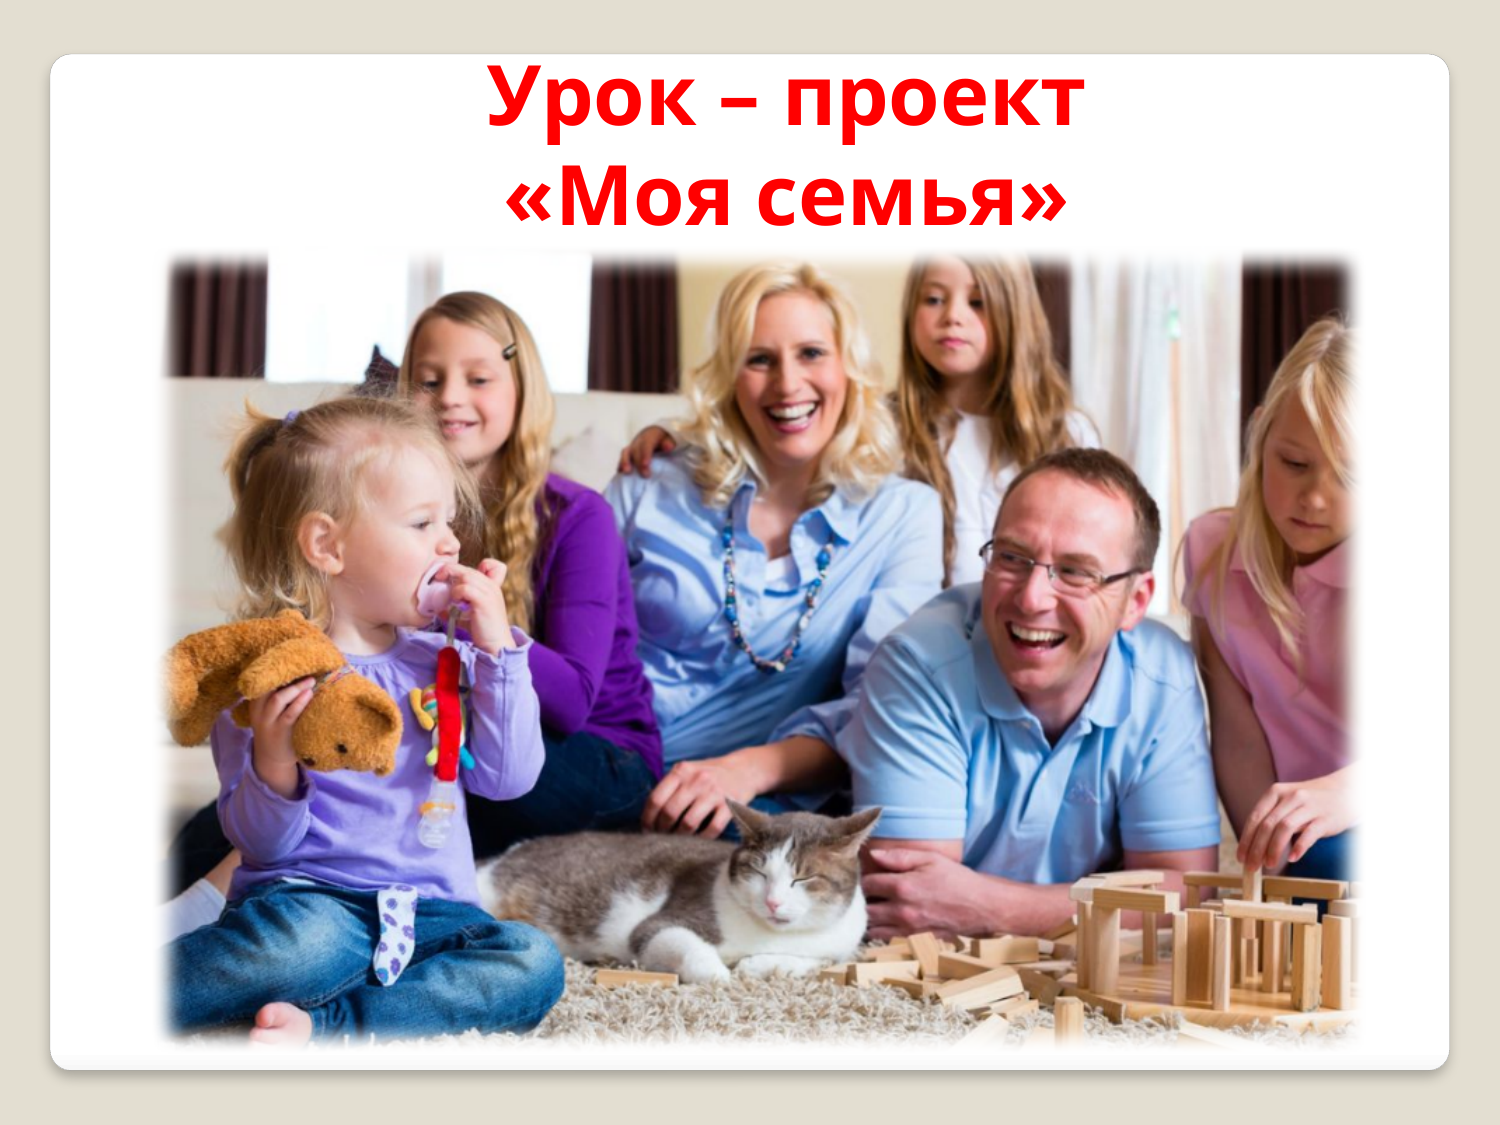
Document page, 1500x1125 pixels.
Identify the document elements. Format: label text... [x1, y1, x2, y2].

picture [152, 245, 1366, 1055]
text_box Урок – проект «Моя семья» [471, 35, 1103, 244]
